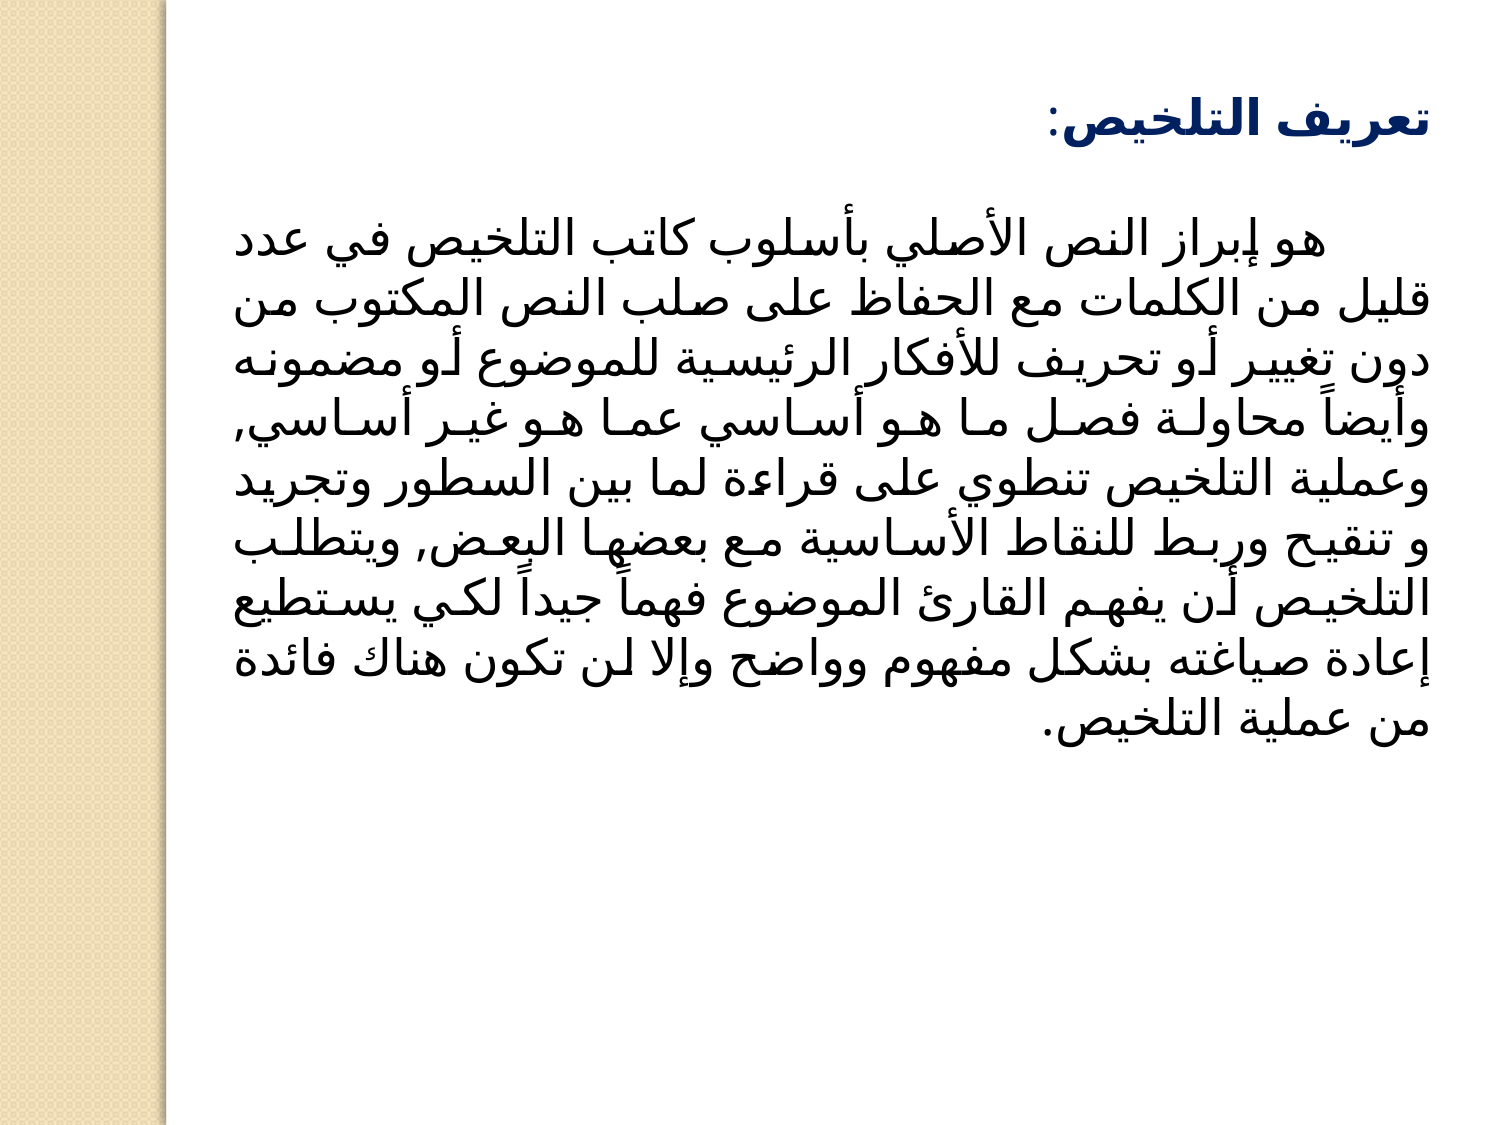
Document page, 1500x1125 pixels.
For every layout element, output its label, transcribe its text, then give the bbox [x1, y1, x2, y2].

text_box تعريف التلخيص: هو إبراز النص الأصلي بأسلوب كاتب التلخيص في عدد قليل من الكلمات مع الحفاظ على صلب النص المكتوب من دون تغيير أو تحريف للأفكار الرئيسية للموضوع أو مضمونه وأيضاً محاولة فصل ما هو أساسي عما هو غير أساسي, وعملية التلخيص تنطوي على قراءة لما بين السطور وتجريد و تنقيح وربط للنقاط الأساسية مع بعضها البعض, ويتطلب التلخيص أن يفهم القارئ الموضوع فهماً جيداً لكي يستطيع إعادة صياغته بشكل مفهوم وواضح وإلا لن تكون هناك فائدة من عملية التلخيص. [218, 78, 1447, 798]
